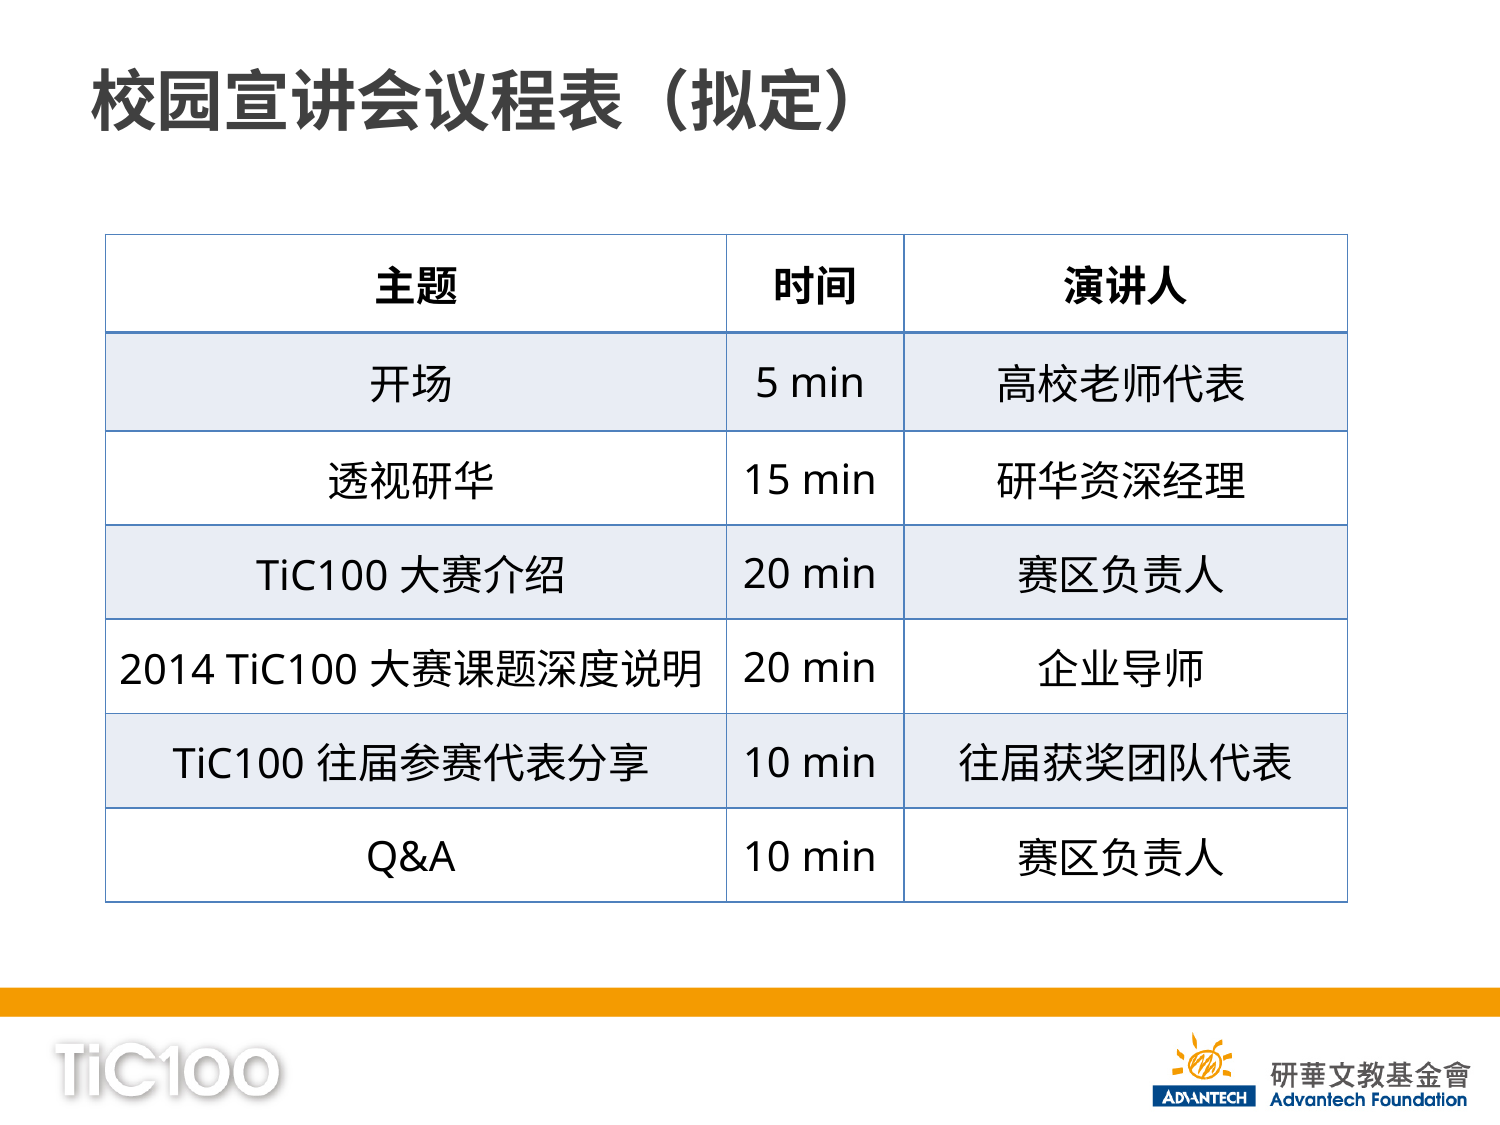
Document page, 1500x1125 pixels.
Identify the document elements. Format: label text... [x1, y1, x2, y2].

table_cell 15 min [727, 432, 903, 524]
table_cell 5 min [727, 334, 903, 430]
title 校园宣讲会议程表（拟定） [75, 45, 1425, 153]
table_cell 开场 [106, 334, 726, 430]
table_cell 透视研华 [106, 432, 726, 524]
table_cell 10 min [727, 714, 903, 807]
table_header 时间 [727, 235, 903, 331]
table_cell 往届获奖团队代表 [905, 714, 1347, 807]
table_cell 赛区负责人 [905, 526, 1347, 618]
table_cell 10 min [727, 809, 903, 901]
table_cell Q&A [106, 809, 726, 901]
table_header 演讲人 [905, 235, 1347, 331]
table_header 主题 [106, 235, 726, 331]
table_cell 企业导师 [905, 620, 1347, 713]
table_cell TiC100往届参赛代表分享 [106, 714, 726, 807]
table_cell 研华资深经理 [905, 432, 1347, 524]
picture [0, 988, 1500, 1125]
table_cell TiC100大赛介绍 [106, 526, 726, 618]
table_cell 2014 TiC100大赛课题深度说明 [106, 620, 726, 713]
table_cell 赛区负责人 [905, 809, 1347, 901]
table_cell 20 min [727, 526, 903, 618]
table_cell 高校老师代表 [905, 334, 1347, 430]
table_cell 20 min [727, 620, 903, 713]
